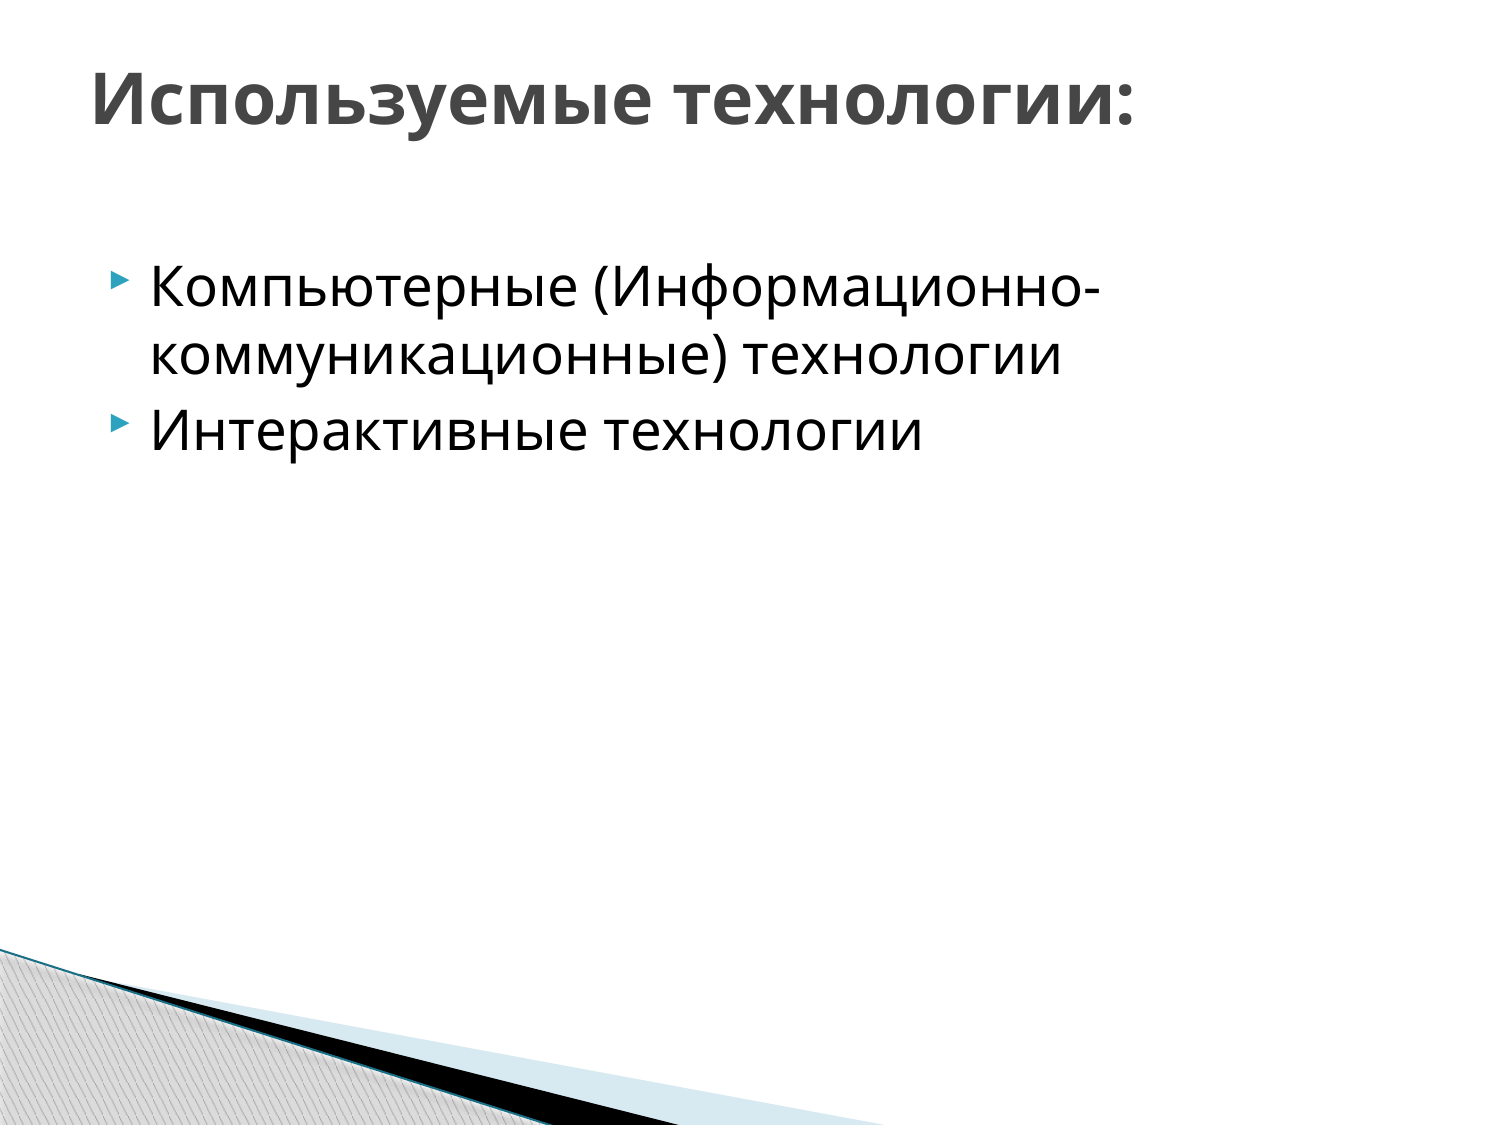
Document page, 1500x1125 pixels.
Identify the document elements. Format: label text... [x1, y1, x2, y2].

title Используемые технологии: [75, 45, 1425, 233]
list Компьютерные (Информационно-коммуникационные) технологии Интерактивные технологии [75, 243, 1425, 986]
